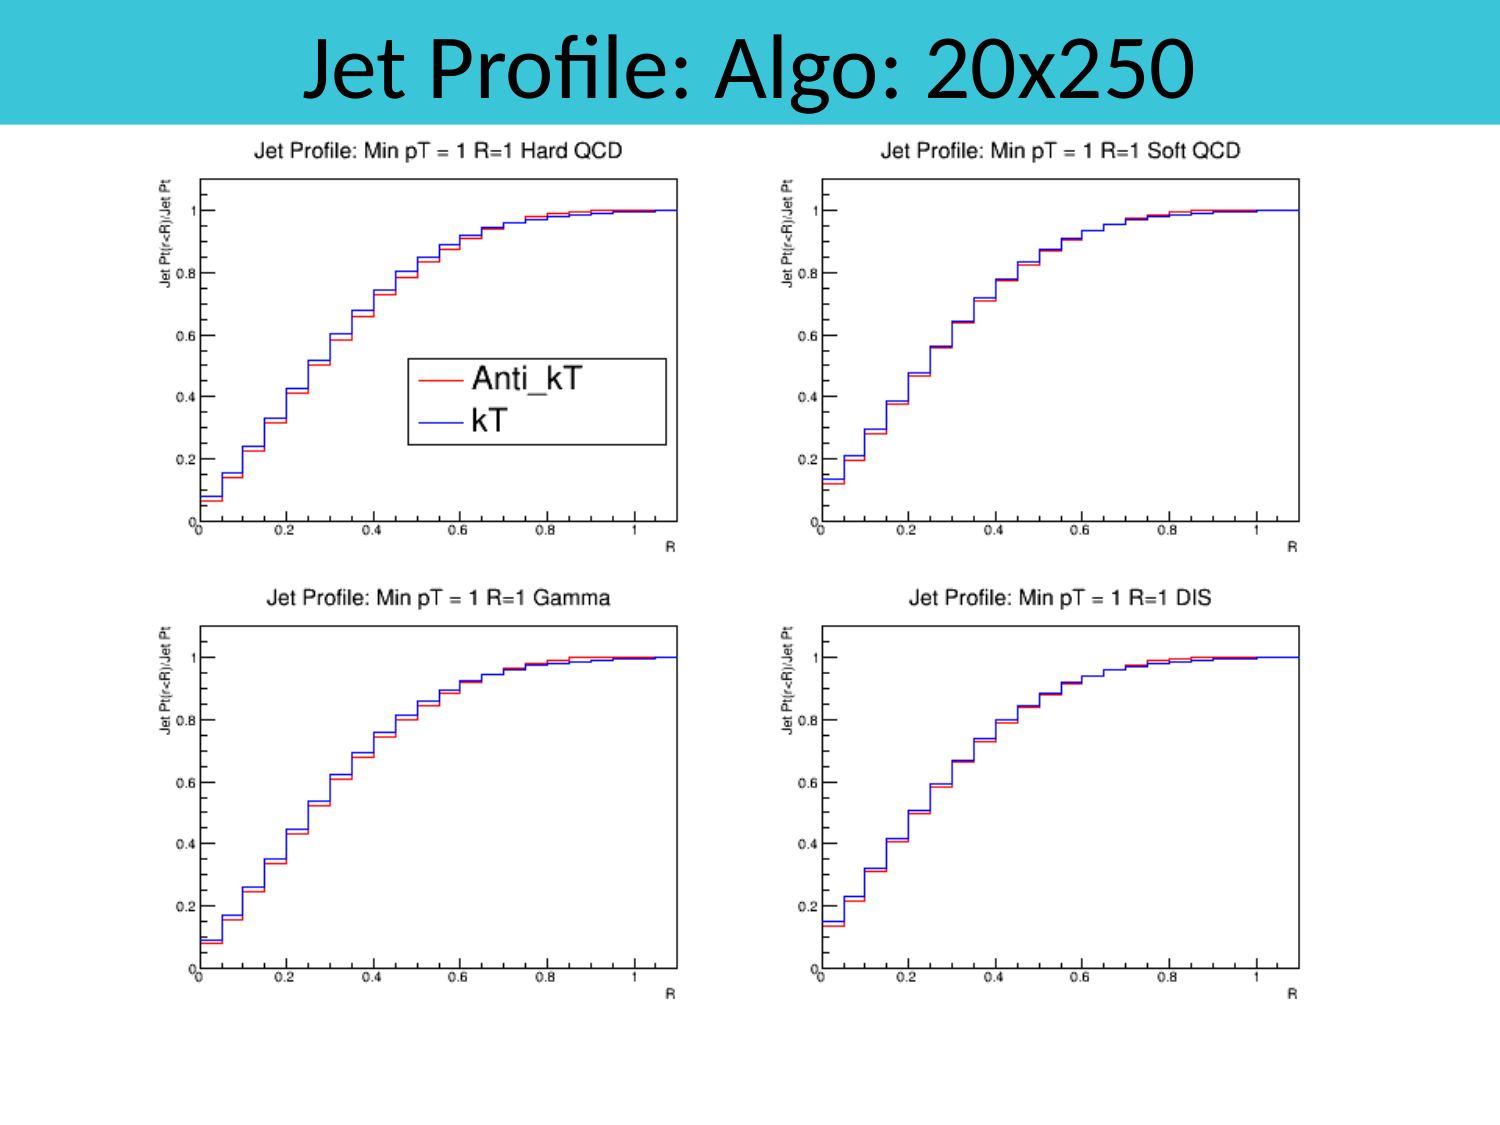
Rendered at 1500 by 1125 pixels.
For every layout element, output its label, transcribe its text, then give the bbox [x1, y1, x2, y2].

text_box Jet Profile: Algo: 20x250 [0, 0, 1500, 125]
picture [128, 127, 1372, 1021]
